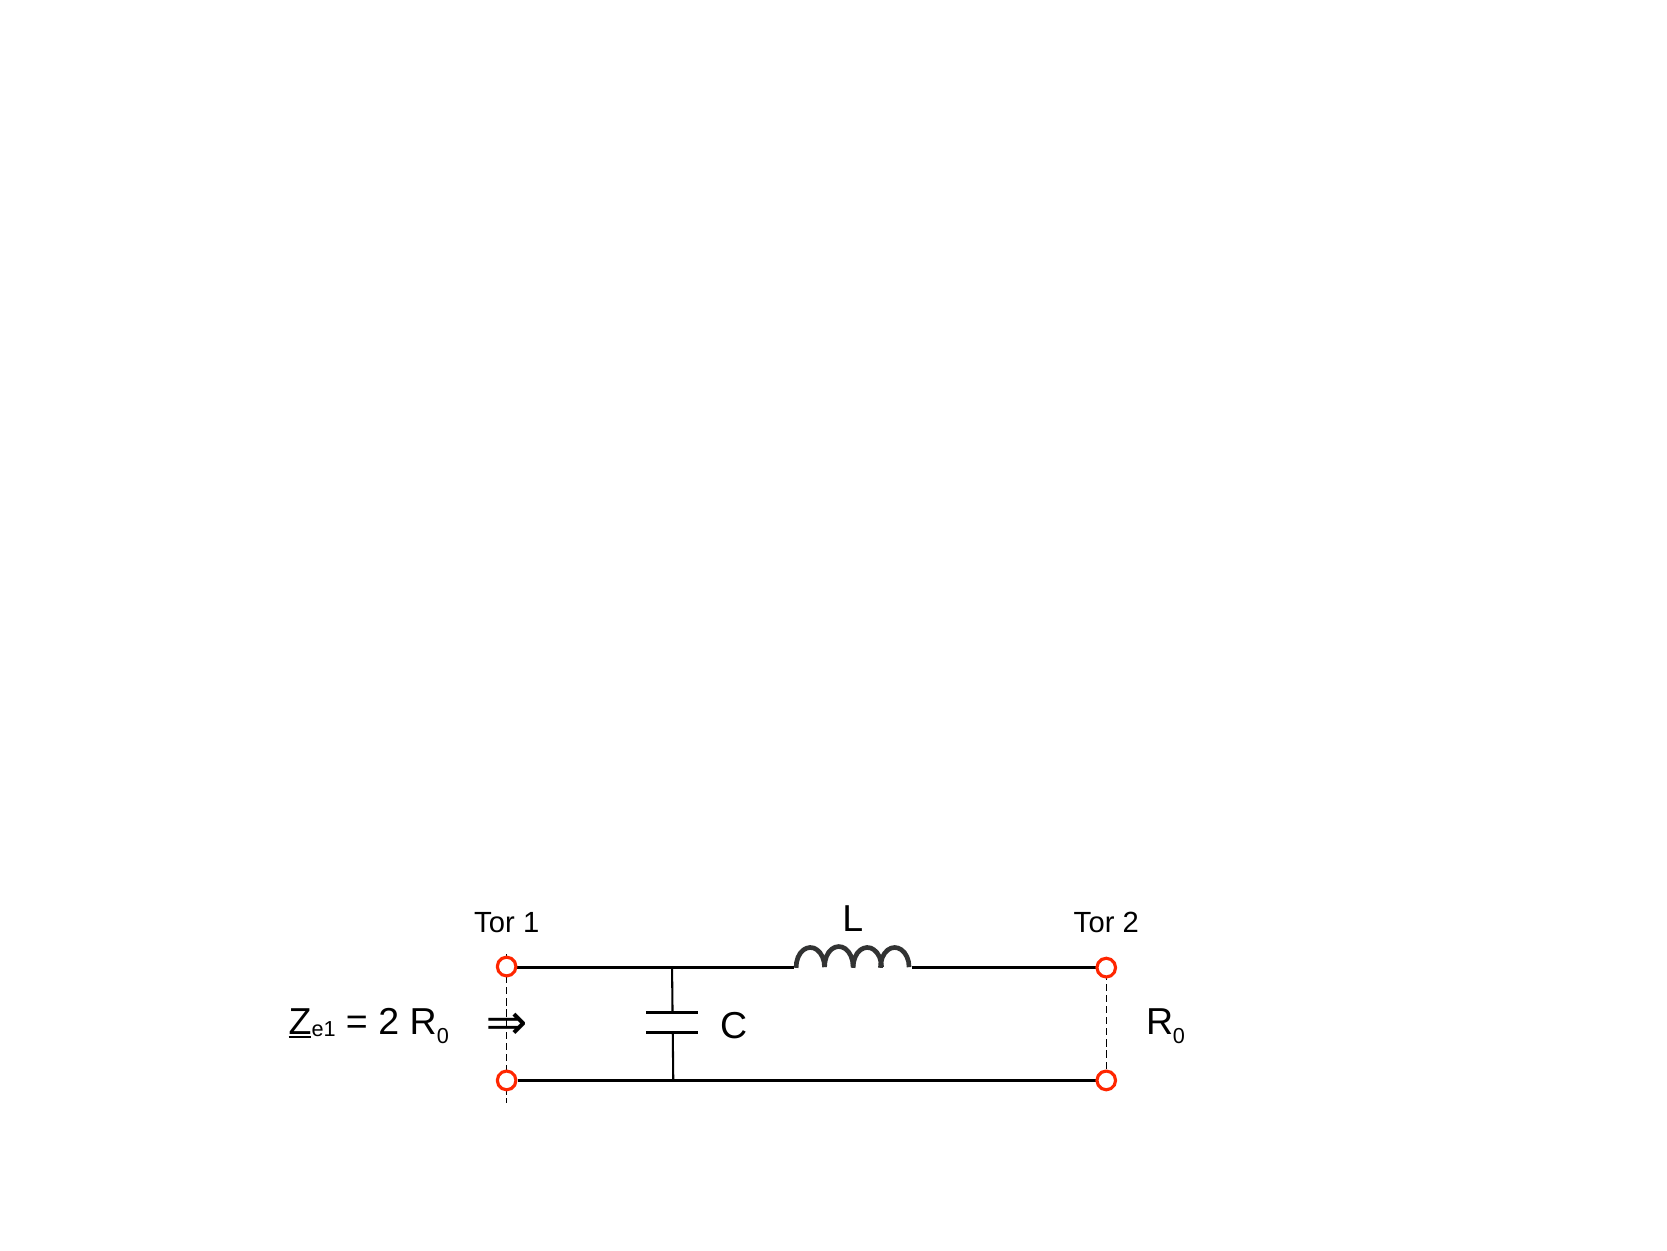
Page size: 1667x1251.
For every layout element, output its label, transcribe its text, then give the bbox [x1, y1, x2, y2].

text_box Tor 1 [467, 897, 546, 945]
text_box [497, 1071, 516, 1090]
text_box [795, 946, 910, 969]
text_box [497, 957, 516, 976]
text_box R0 [1131, 988, 1298, 1060]
text_box Tor 2 [1067, 897, 1146, 945]
text_box ⇒ [477, 981, 537, 1058]
text_box [1096, 958, 1116, 978]
text_box C [707, 992, 761, 1064]
text_box [1096, 1071, 1116, 1090]
text_box Ze1 = 2 R0 [273, 988, 536, 1060]
text_box L [825, 885, 880, 939]
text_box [644, 965, 700, 1082]
